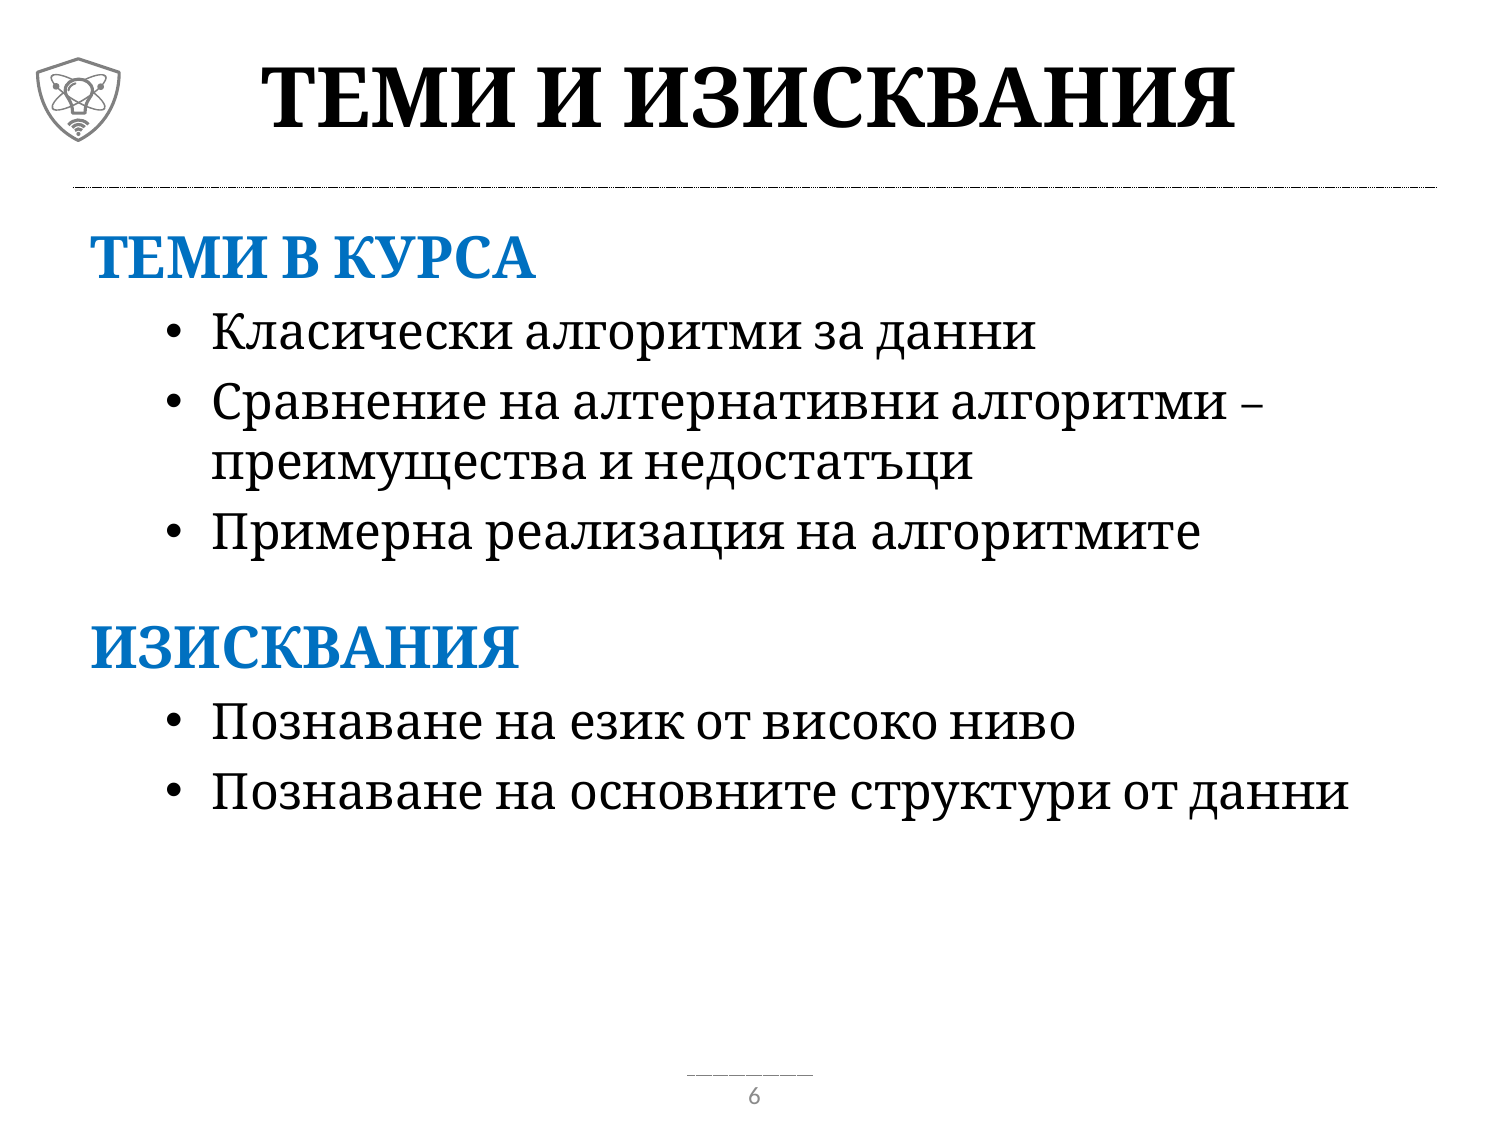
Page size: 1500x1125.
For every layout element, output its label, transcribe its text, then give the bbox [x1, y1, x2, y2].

title Теми и изисквания [0, 0, 1500, 188]
list Теми в курса Класически алгоритми за данни Сравнение на алтернативни алгоритми – преимущества и недостатъци Примерна реализация на алгоритмите Изисквания Познаване на език от високо ниво Познаване на основните структури от данни [75, 212, 1450, 1063]
slide_number 6 [579, 1065, 930, 1125]
